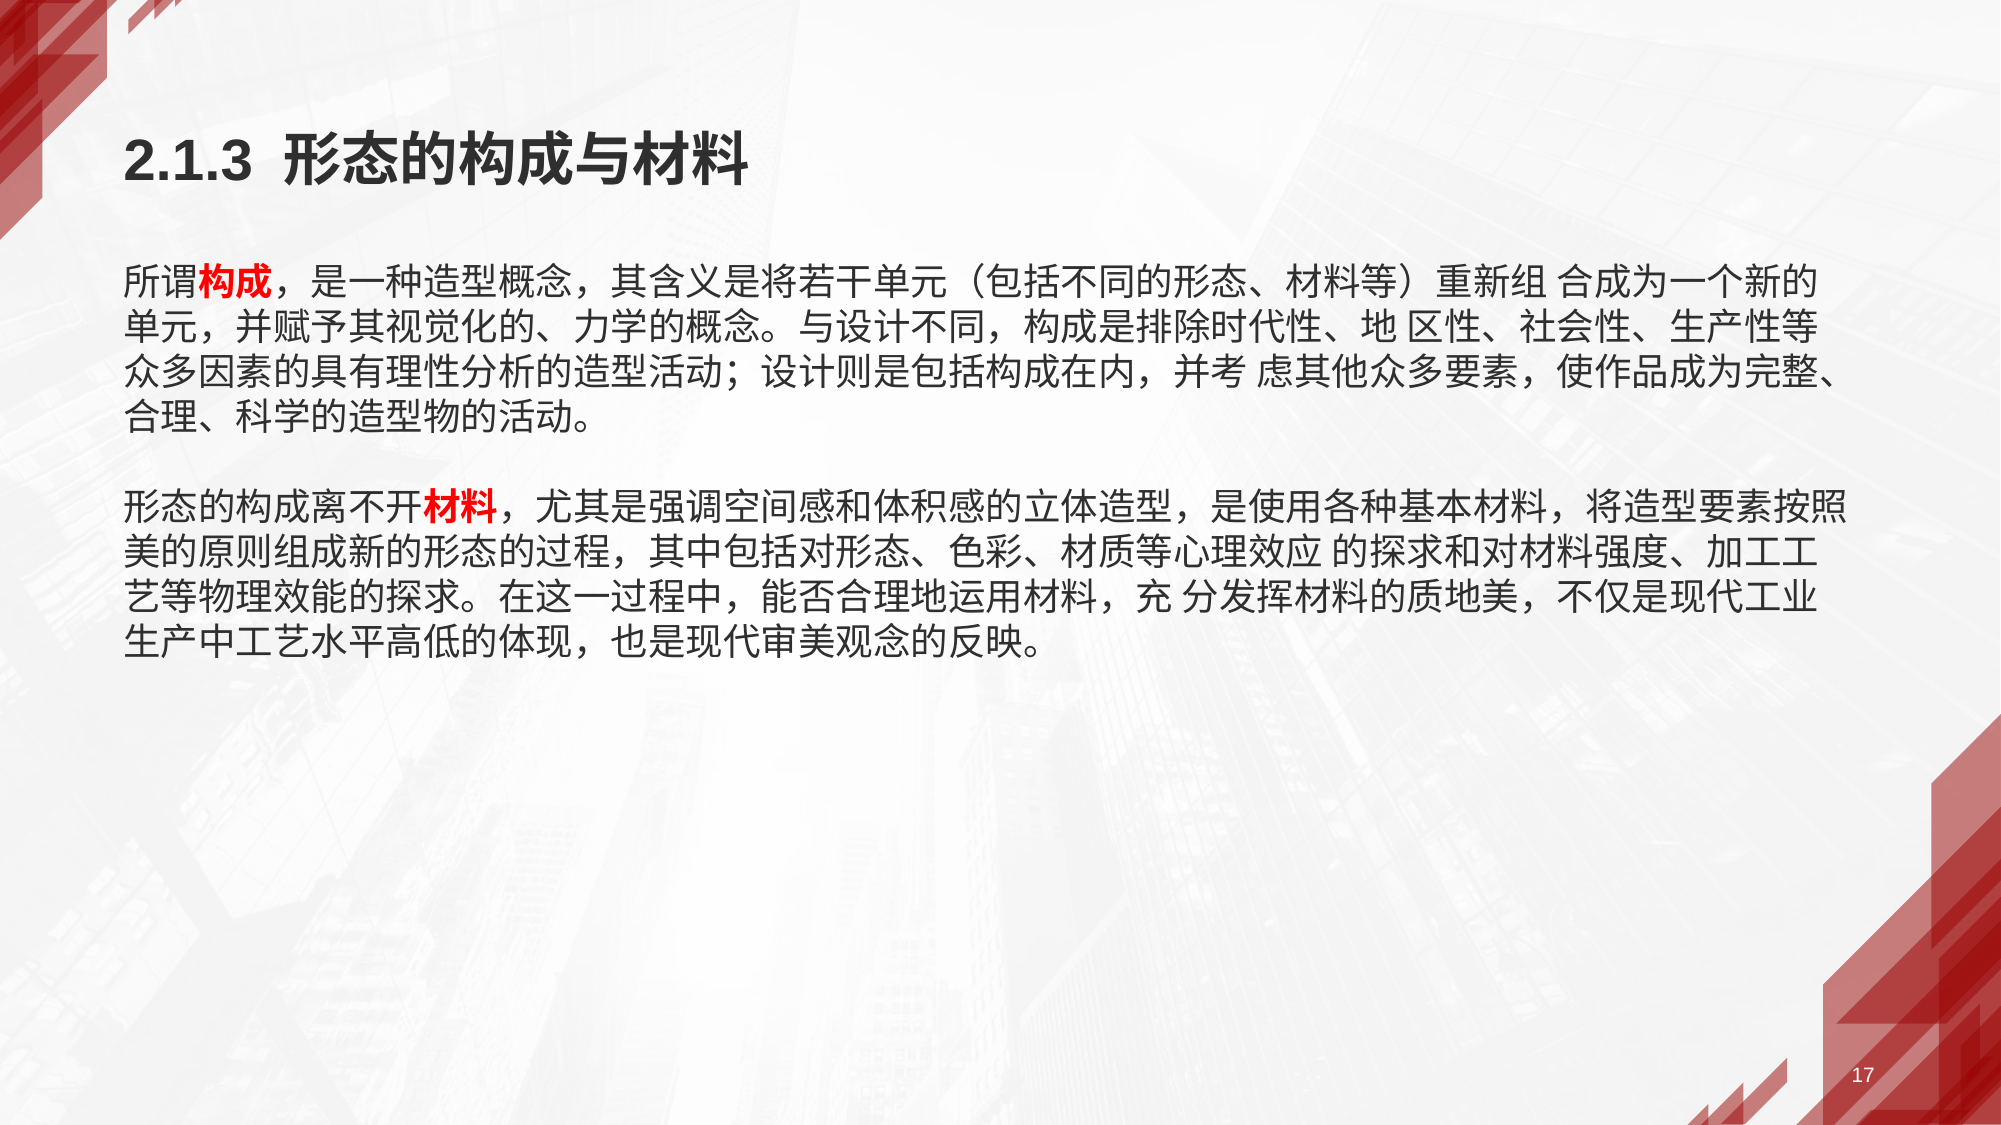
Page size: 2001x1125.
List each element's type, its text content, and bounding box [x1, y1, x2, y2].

text_box 2.1.3 形态的构成与材料 [108, 113, 1890, 201]
text_box 所谓构成，是一种造型概念，其含义是将若干单元（包括不同的形态、材料等）重新组 合成为一个新的单元，并赋予其视觉化的、力学的概念。与设计不同，构成是排除时代性、地 区性、社会性、生产性等众多因素的具有理性分析的造型活动；设计则是包括构成在内，并考 虑其他众多要素，使作品成为完整、合理、科学的造型物的活动。 形态的构成离不开材料，尤其是强调空间感和体积感的立体造型，是使用各种基本材料，将造型要素按照美的原则组成新的形态的过程，其中包括对形态、色彩、材质等心理效应 的探求和对材料强度、加工工艺等物理效能的探求。在这一过程中，能否合理地运用材料，充 分发挥材料的质地美，不仅是现代工业生产中工艺水平高低的体现，也是现代审美观念的反映。 [108, 250, 1867, 671]
slide_number 17 [1452, 1056, 1890, 1092]
